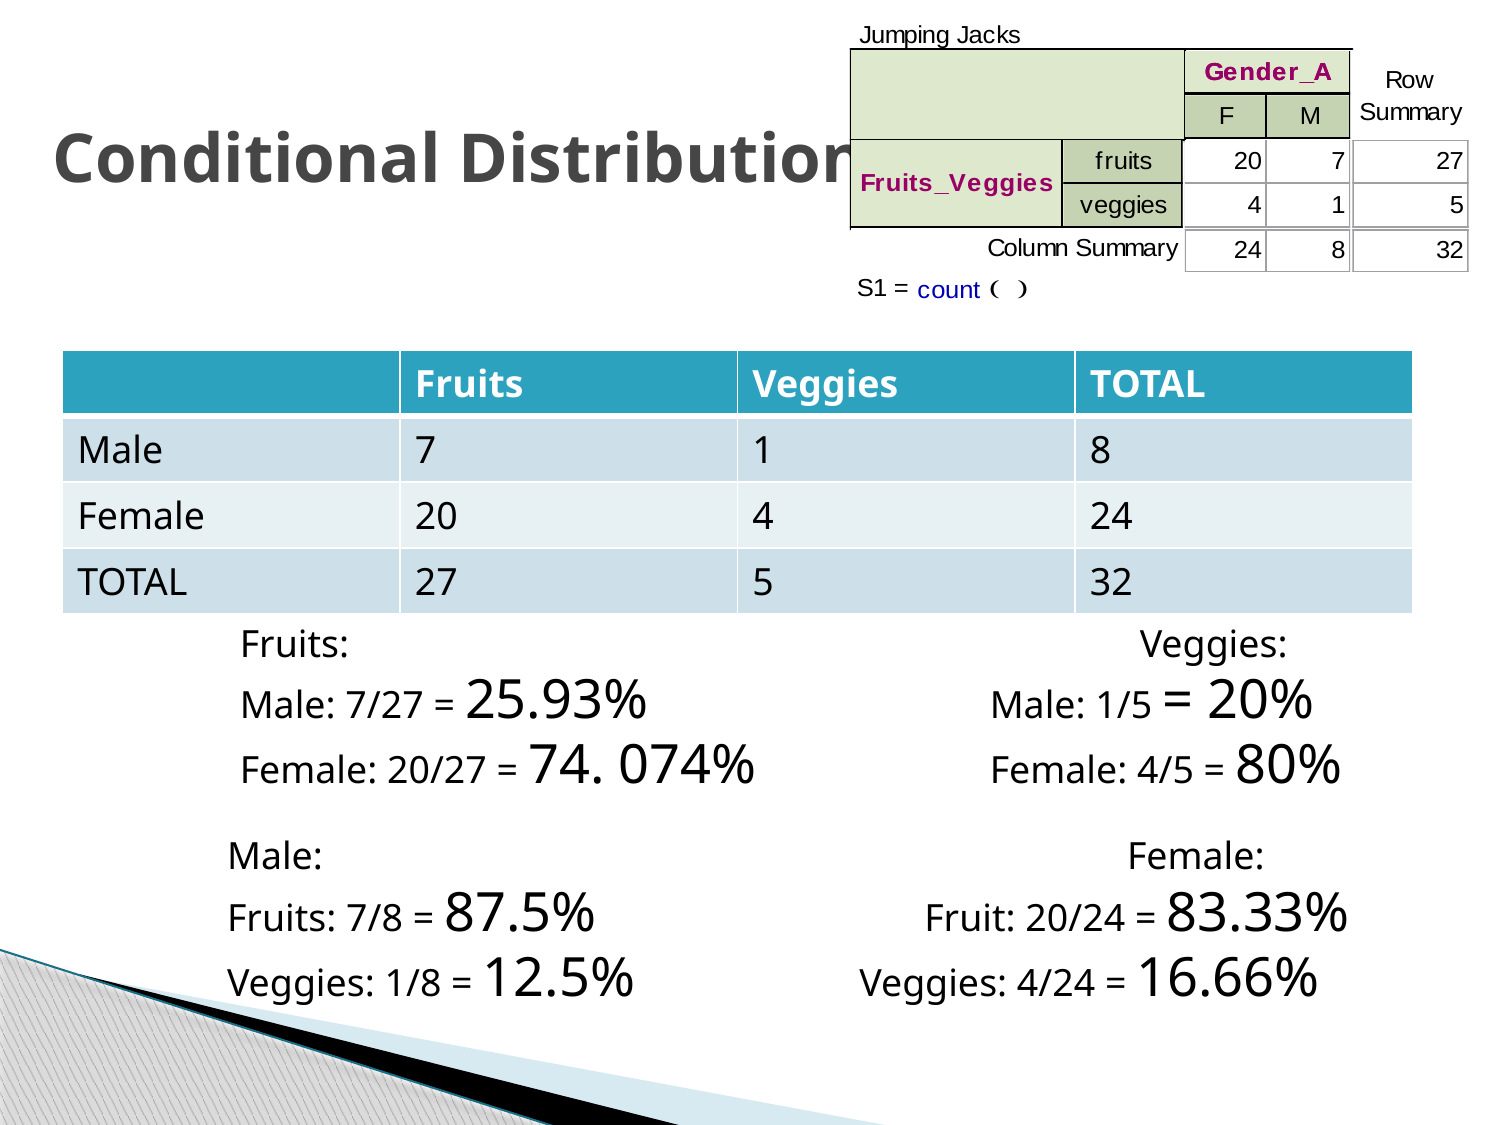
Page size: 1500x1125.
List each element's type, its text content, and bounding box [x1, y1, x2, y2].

title Conditional Distribution [37, 62, 843, 250]
table_cell 4 [738, 483, 1074, 547]
table_cell Female [63, 483, 399, 547]
table_header Fruits [401, 351, 737, 413]
table_cell 7 [401, 419, 737, 481]
table_cell 1 [738, 419, 1074, 481]
table_header [63, 351, 399, 413]
table_header TOTAL [1076, 351, 1412, 413]
text_box Male: Female: Fruits: 7/8 = 87.5% Fruit: 20/24 = 83.33% Veggies: 1/8 = 12.5% Veggies: 4/24 = 16.66% [212, 824, 1500, 1015]
table_cell TOTAL [63, 549, 399, 613]
text_box Fruits: Veggies: Male: 7/27 = 25.93% Male: 1/5 = 20% Female: 20/27 = 74. 074% Female: 4/5 = 80% [225, 612, 1500, 803]
table_cell 20 [401, 483, 737, 547]
table_cell 24 [1076, 483, 1412, 547]
table_cell 27 [401, 549, 737, 612]
picture [849, 0, 1500, 313]
table_header Veggies [738, 351, 1074, 413]
table_cell 5 [738, 549, 1074, 612]
table_cell 8 [1076, 419, 1412, 481]
table_cell 32 [1076, 549, 1412, 612]
table_cell Male [63, 419, 399, 481]
